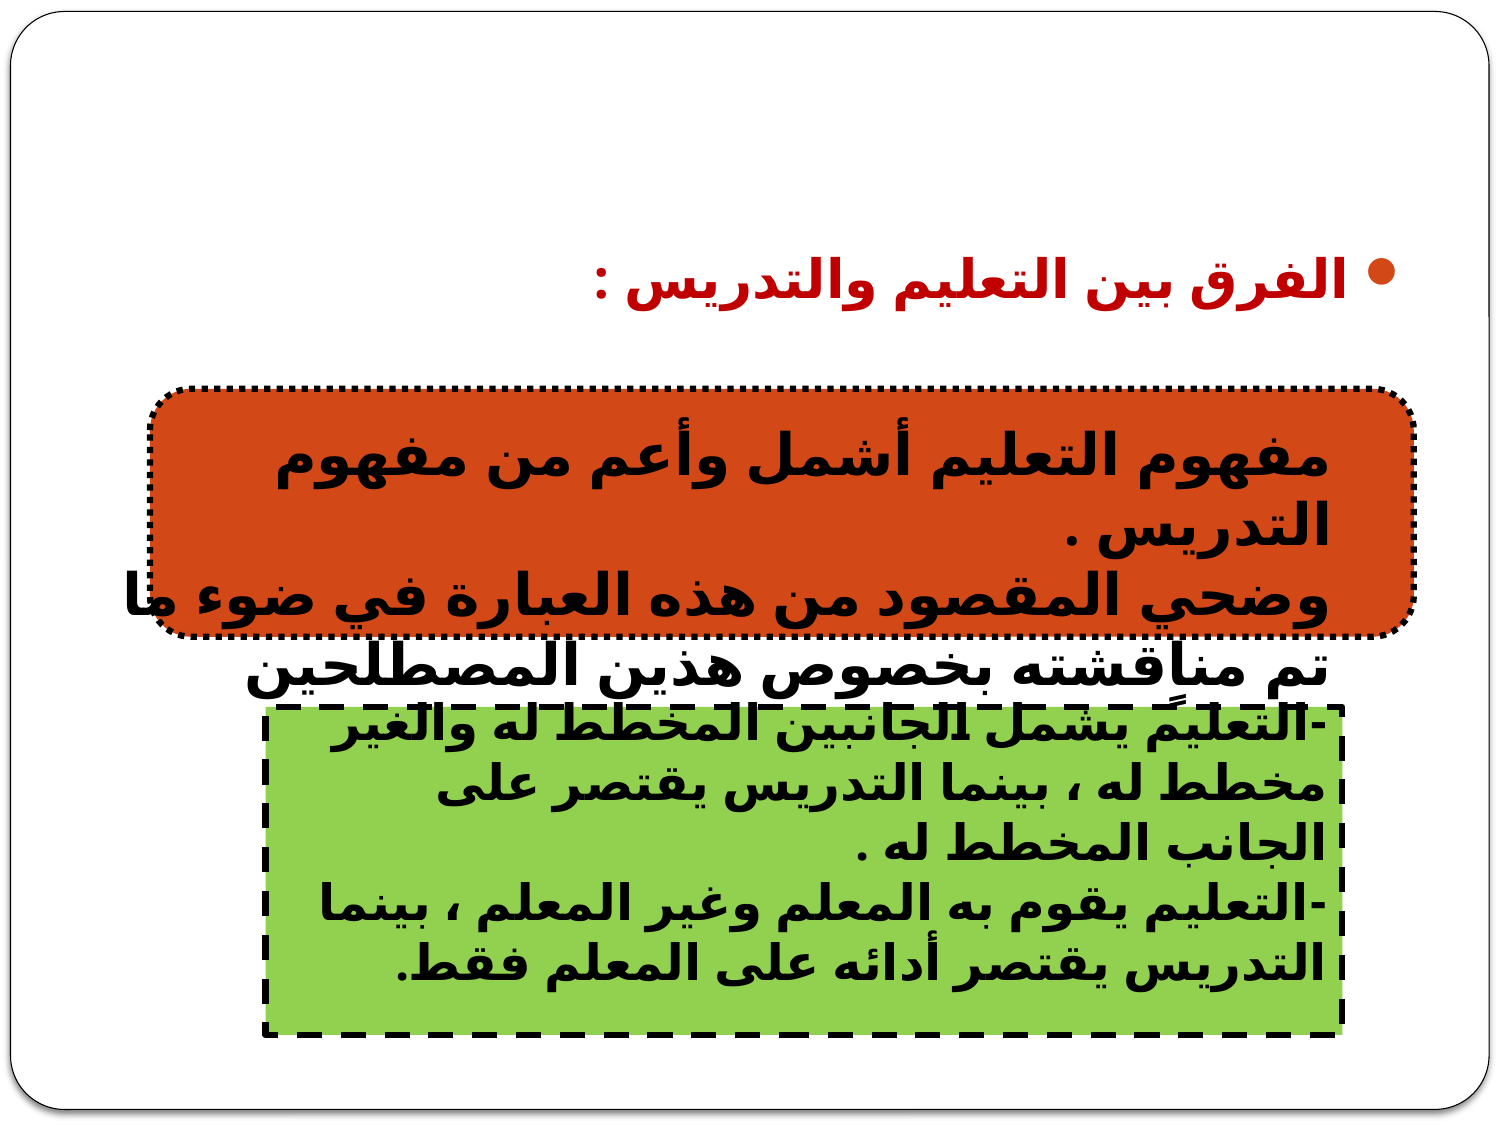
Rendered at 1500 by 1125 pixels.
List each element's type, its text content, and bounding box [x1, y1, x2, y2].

text_box [154, 387, 1415, 638]
text_box مفهوم التعليم أشمل وأعم من مفهوم التدريس . وضحي المقصود من هذه العبارة في ضوء ما تم مناقشته بخصوص هذين المصطلحين سابقاً. [106, 409, 1347, 775]
text_box -التعليم يشمل الجانبين المخطط له والغير مخطط له ، بينما التدريس يقتصر على الجانب المخطط له . -التعليم يقوم به المعلم وغير المعلم ، بينما التدريس يقتصر أدائه على المعلم فقط. [265, 706, 1343, 1036]
list الفرق بين التعليم والتدريس : [150, 237, 1425, 988]
